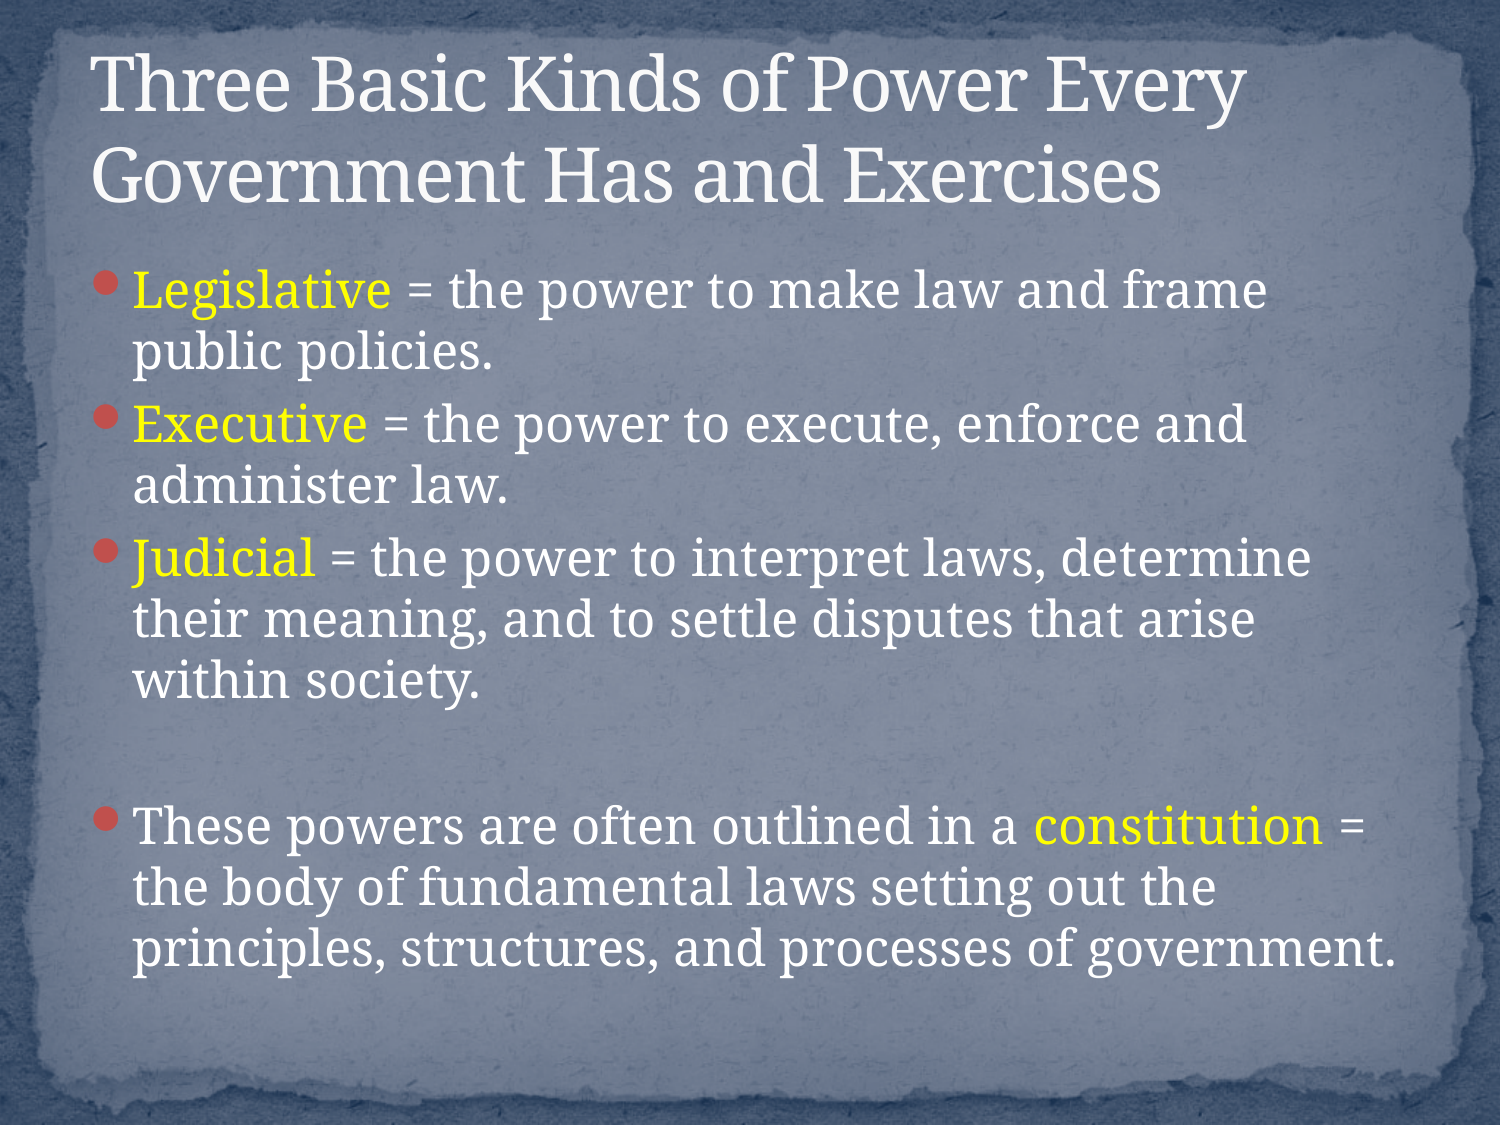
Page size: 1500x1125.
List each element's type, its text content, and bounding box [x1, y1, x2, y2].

title Three Basic Kinds of Power Every Government Has and Exercises [74, 24, 1425, 225]
list Legislative = the power to make law and frame public policies. Executive = the power to execute, enforce and administer law. Judicial = the power to interpret laws, determine their meaning, and to settle disputes that arise within society. These powers are often outlined in a constitution = the body of fundamental laws setting out the principles, structures, and processes of government. [75, 249, 1425, 1000]
